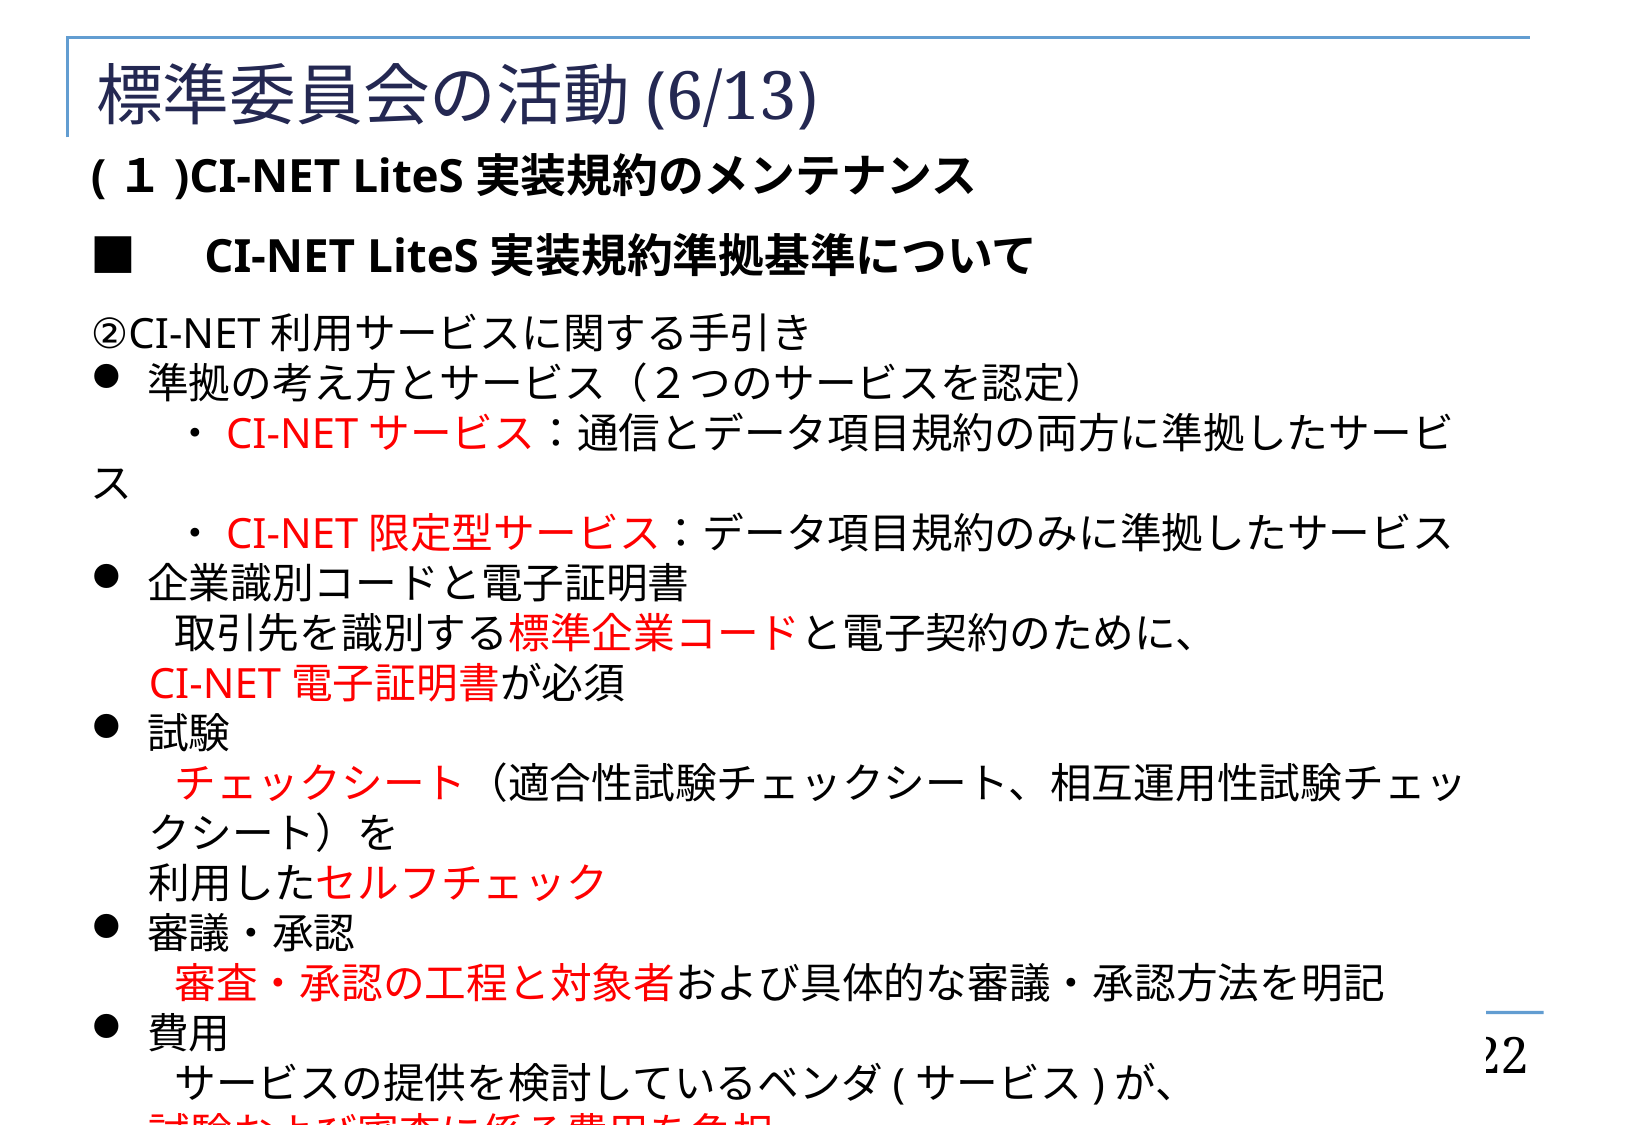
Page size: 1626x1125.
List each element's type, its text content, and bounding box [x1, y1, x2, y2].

text_box (１)CI-NET LiteS実装規約のメンテナンス ■ CI-NET LiteS実装規約準拠基準について ②CI-NET利用サービスに関する手引き 準拠の考え方とサービス（２つのサービスを認定） ・CI-NETサービス：通信とデータ項目規約の両方に準拠したサービス ・CI-NET限定型サービス：データ項目規約のみに準拠したサービス 企業識別コードと電子証明書 取引先を識別する標準企業コードと電子契約のために、 CI-NET電子証明書が必須 試験 チェックシート（適合性試験チェックシート、相互運用性試験チェックシート）を 利用したセルフチェック 審議・承認 審査・承認の工程と対象者および具体的な審議・承認方法を明記 費用 サービスの提供を検討しているベンダ(サービス)が、 試験および審査に係る費用を負担 [76, 139, 1486, 1125]
slide_number 22 [1486, 1024, 1544, 1100]
title 標準委員会の活動(6/13) [81, 45, 1544, 233]
